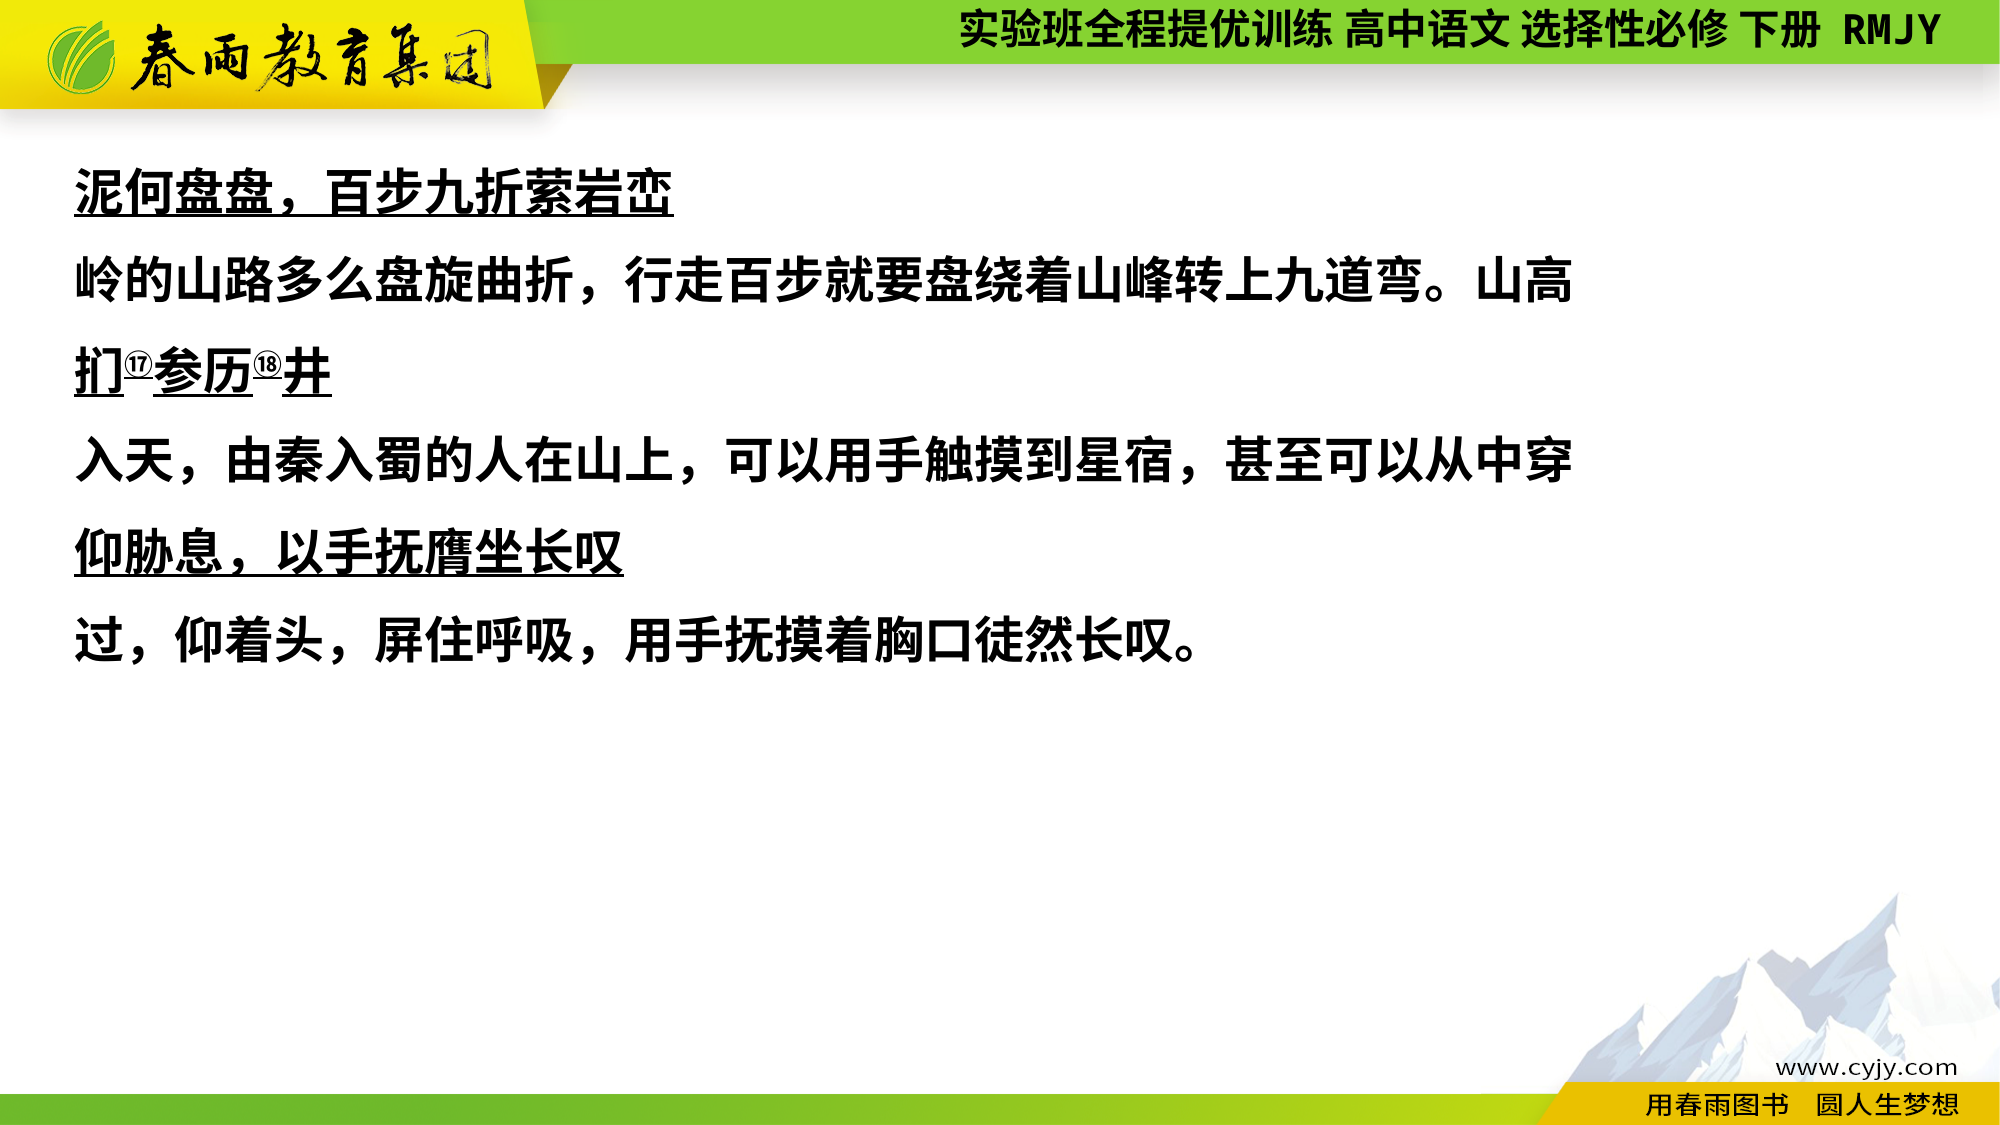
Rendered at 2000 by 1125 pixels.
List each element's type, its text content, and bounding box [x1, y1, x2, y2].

text_box 岭的山路多么盘旋曲折，行走百步就要盘绕着山峰转上九道弯。山高 入天，由秦入蜀的人在山上，可以用手触摸到星宿，甚至可以从中穿 过，仰着头，屏住呼吸，用手抚摸着胸口徒然长叹。 [59, 211, 1944, 676]
picture [0, 0, 2000, 1125]
